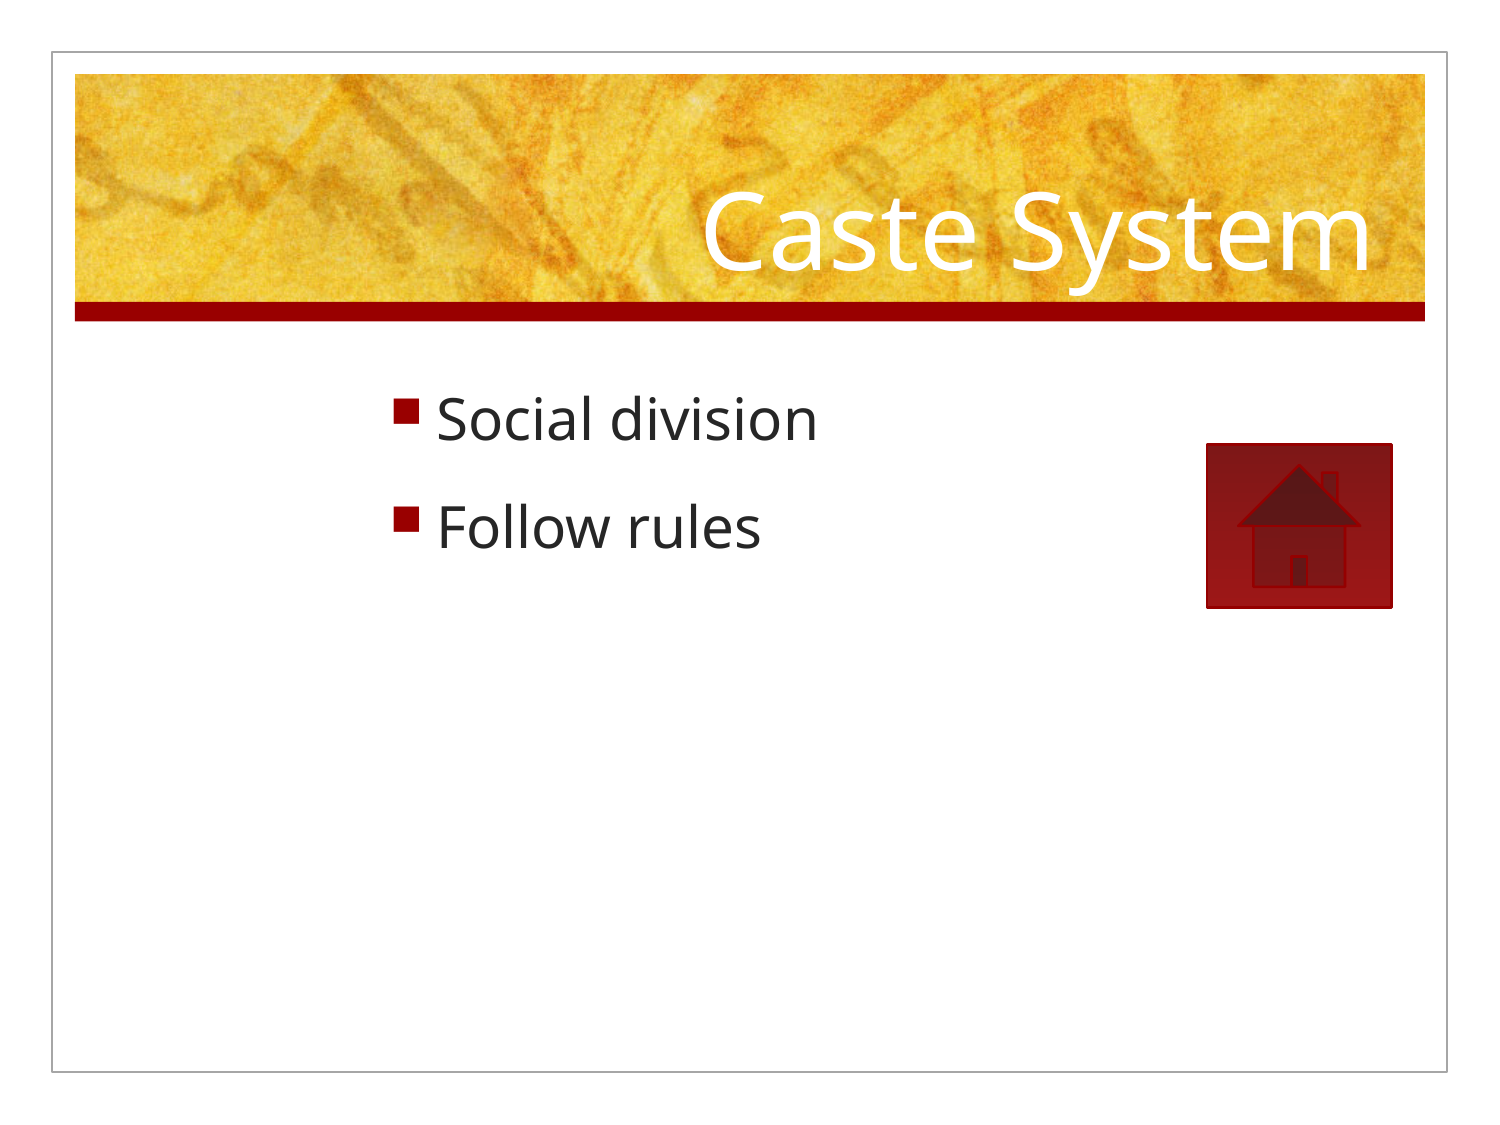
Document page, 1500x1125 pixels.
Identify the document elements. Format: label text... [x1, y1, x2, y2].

text_box [1206, 443, 1393, 609]
list Social division Follow rules [375, 375, 1392, 1005]
picture [75, 74, 1425, 301]
title Caste System [108, 74, 1392, 292]
